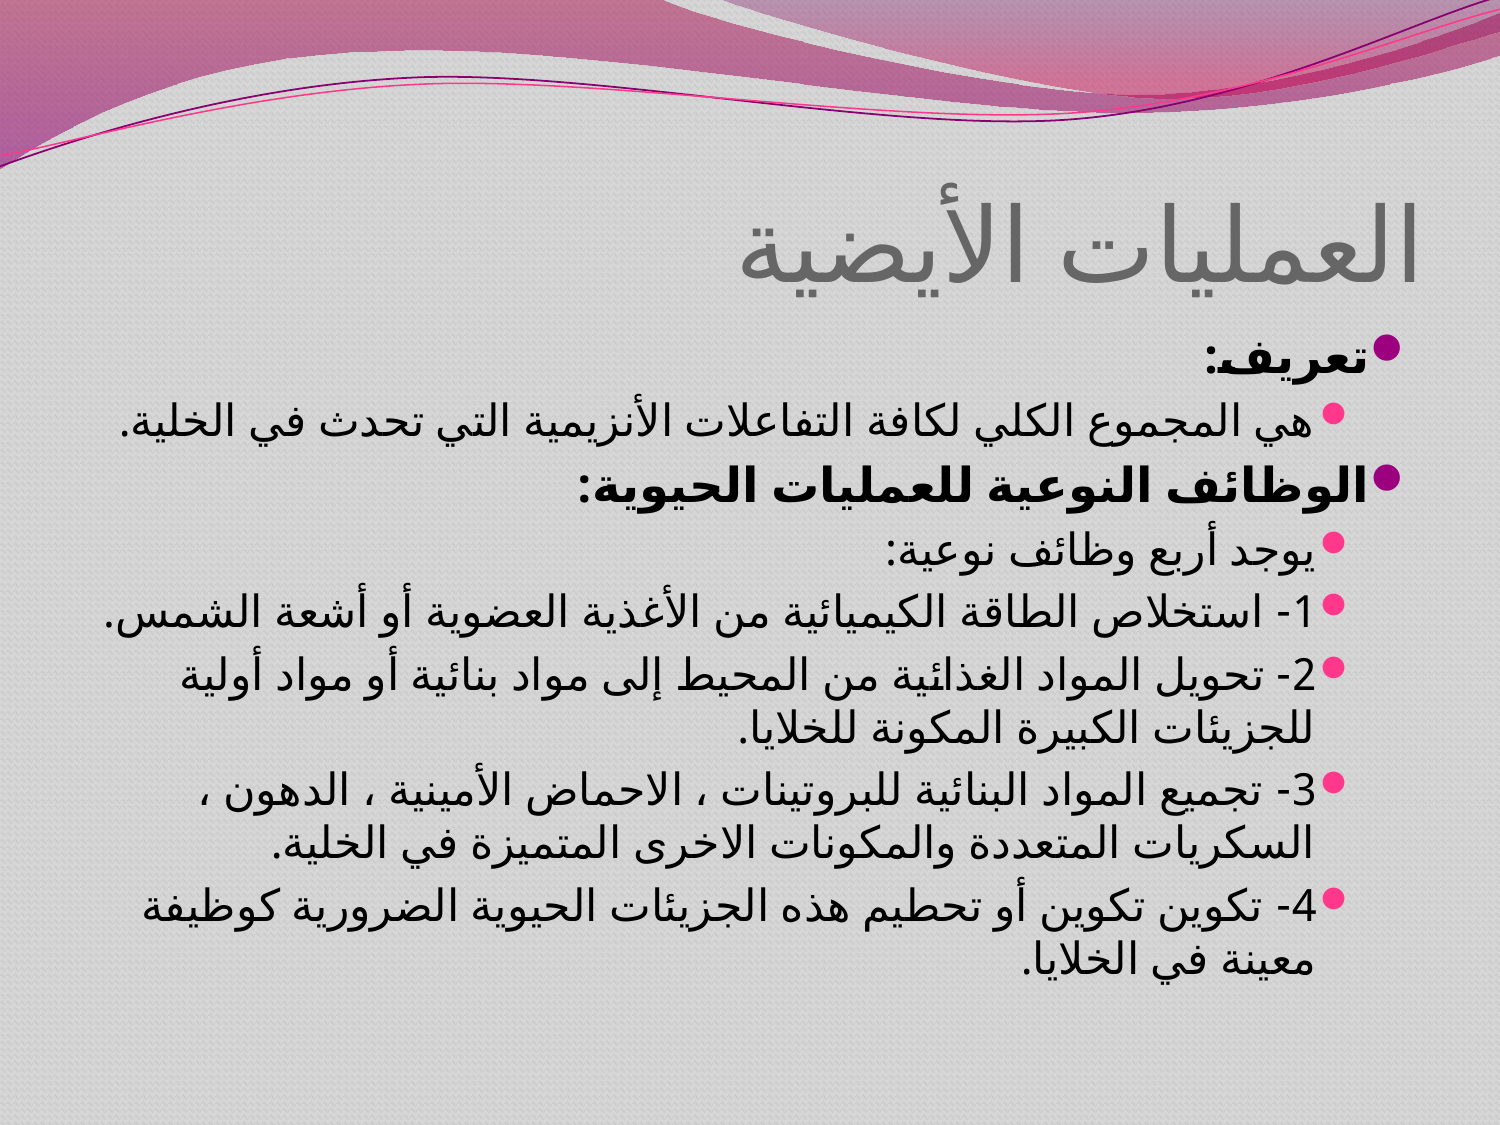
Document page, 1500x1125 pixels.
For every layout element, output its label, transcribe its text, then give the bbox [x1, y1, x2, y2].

list تعريف: هي المجموع الكلي لكافة التفاعلات الأنزيمية التي تحدث في الخلية. الوظائف النوعية للعمليات الحيوية: يوجد أربع وظائف نوعية: 1- استخلاص الطاقة الكيميائية من الأغذية العضوية أو أشعة الشمس. 2- تحويل المواد الغذائية من المحيط إلى مواد بنائية أو مواد أولية للجزيئات الكبيرة المكونة للخلايا. 3- تجميع المواد البنائية للبروتينات ، الاحماض الأمينية ، الدهون ، السكريات المتعددة والمكونات الاخرى المتميزة في الخلية. 4- تكوين تكوين أو تحطيم هذه الجزيئات الحيوية الضرورية كوظيفة معينة في الخلايا. [75, 317, 1425, 1038]
title العمليات الأيضية [75, 115, 1425, 303]
